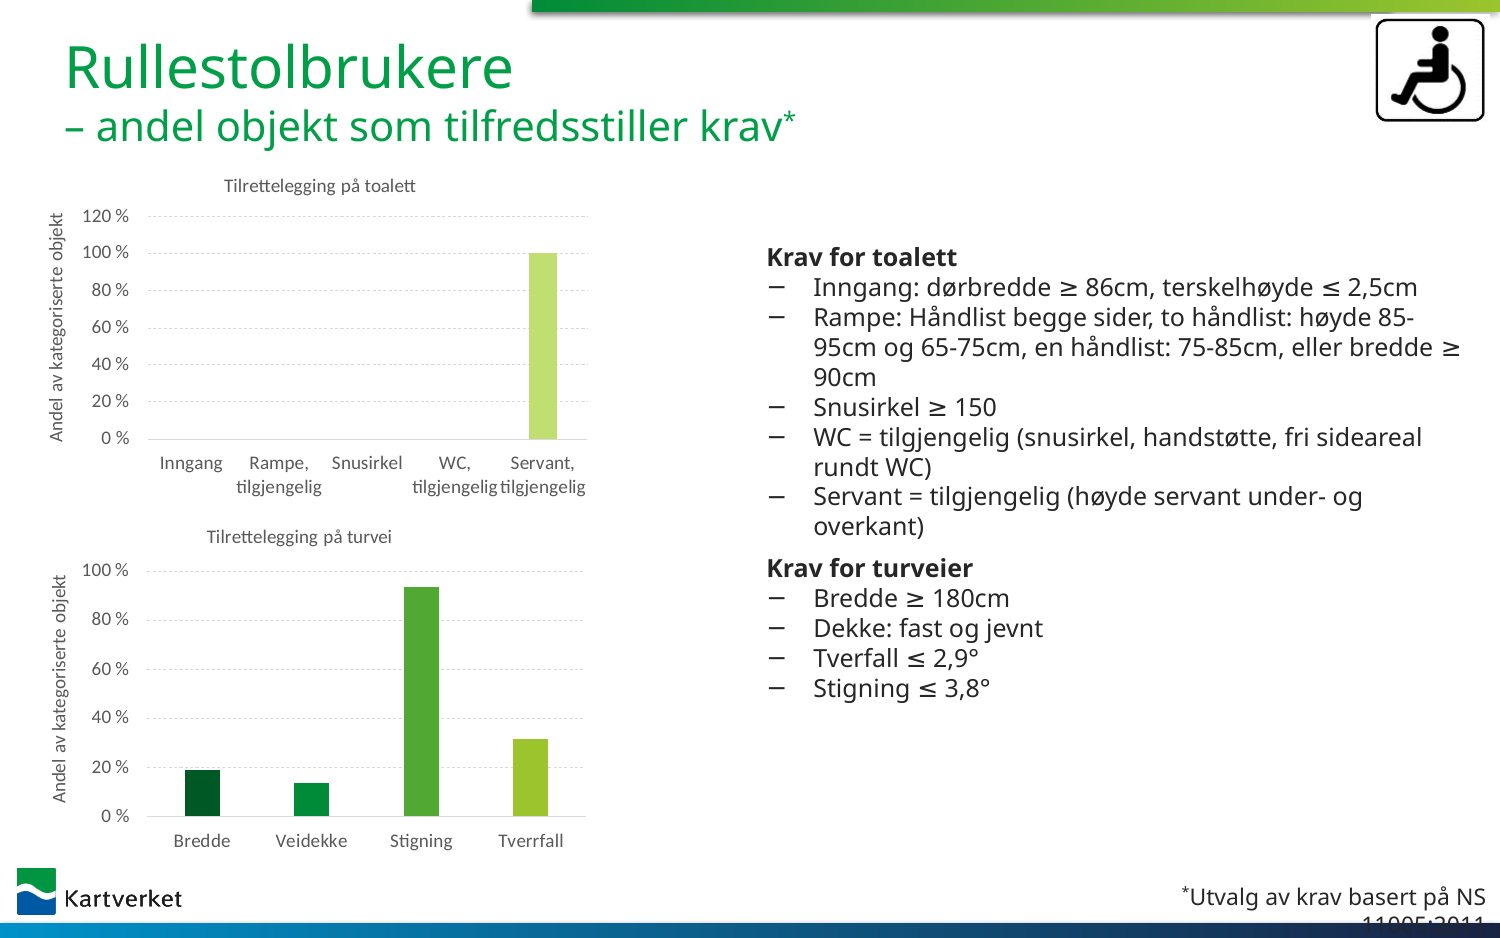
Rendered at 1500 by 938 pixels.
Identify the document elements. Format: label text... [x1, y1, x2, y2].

picture [41, 520, 597, 859]
text_box *Utvalg av krav basert på NS 11005:2011 [1068, 873, 1500, 938]
picture [1371, 13, 1491, 127]
text_box Krav for turveier Bredde ≥ 180cm Dekke: fast og jevnt Tverfall ≤ 2,9° Stigning ≤ 3,8° [751, 545, 1483, 710]
picture [41, 166, 598, 505]
text_box Rullestolbrukere – andel objekt som tilfredsstiller krav* [49, 14, 1431, 158]
text_box Krav for toalett Inngang: dørbredde ≥ 86cm, terskelhøyde ≤ 2,5cm Rampe: Håndlist begge sider, to håndlist: høyde 85-95cm og 65-75cm, en håndlist: 75-85cm, eller bredde ≥ 90cm Snusirkel ≥ 150 WC = tilgjengelig (snusirkel, handstøtte, fri sideareal rundt WC) Servant = tilgjengelig (høyde servant under- og overkant) [751, 234, 1483, 545]
